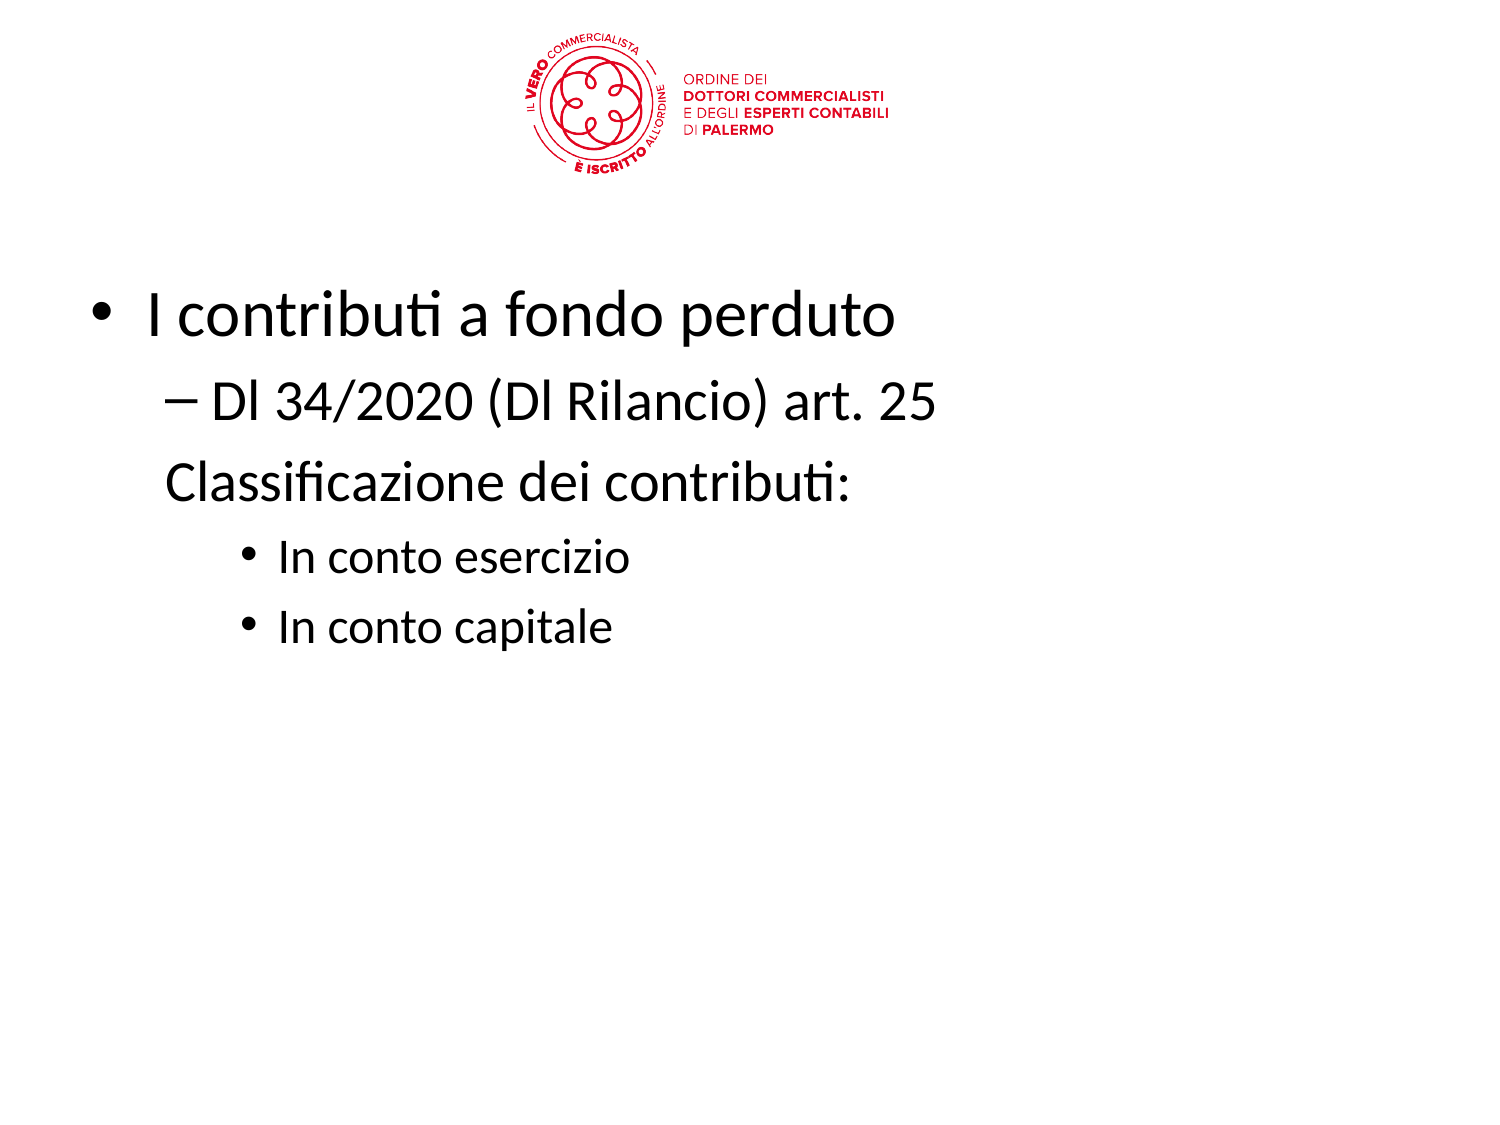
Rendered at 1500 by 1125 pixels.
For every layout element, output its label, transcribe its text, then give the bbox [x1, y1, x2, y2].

picture [491, 0, 923, 207]
list I contributi a fondo perduto Dl 34/2020 (Dl Rilancio) art. 25 Classificazione dei contributi: In conto esercizio In conto capitale [75, 262, 1425, 1005]
